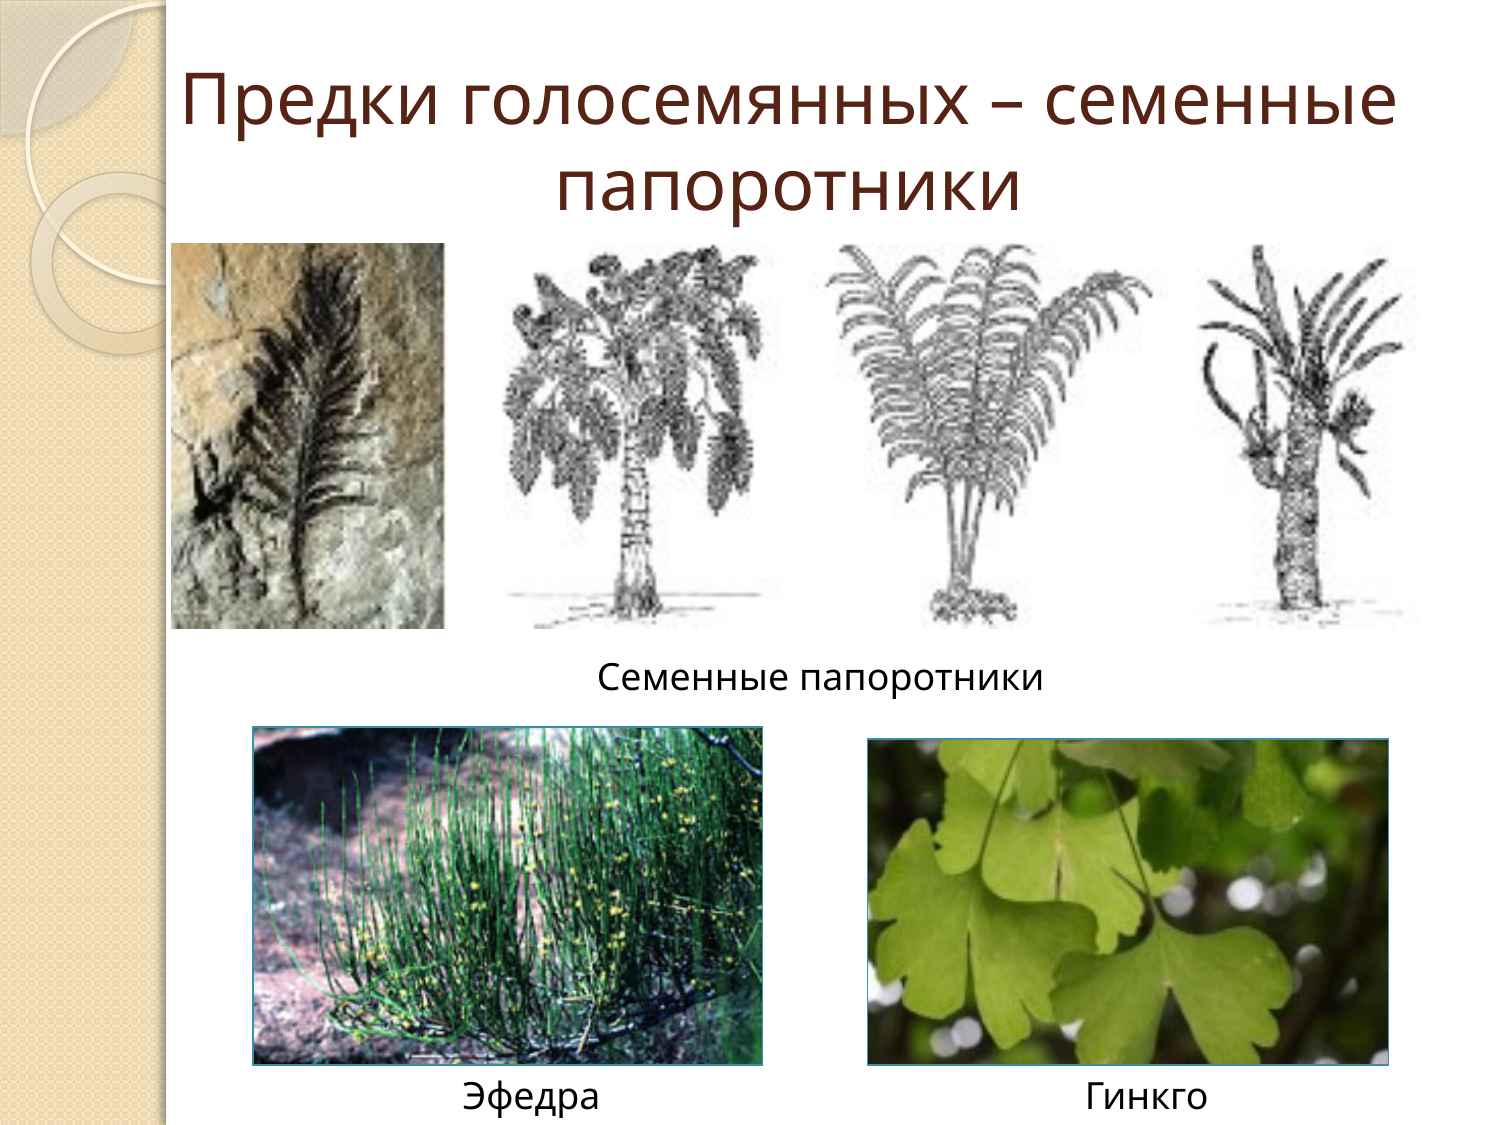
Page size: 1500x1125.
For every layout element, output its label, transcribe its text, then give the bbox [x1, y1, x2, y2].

text_box Семенные папоротники [537, 645, 1105, 705]
picture [170, 243, 1424, 629]
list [253, 727, 763, 1065]
text_box Гинкго [998, 1076, 1306, 1125]
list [867, 739, 1389, 1065]
title Предки голосемянных – семенные папоротники [112, 45, 1466, 233]
text_box Эфедра [371, 1075, 691, 1125]
